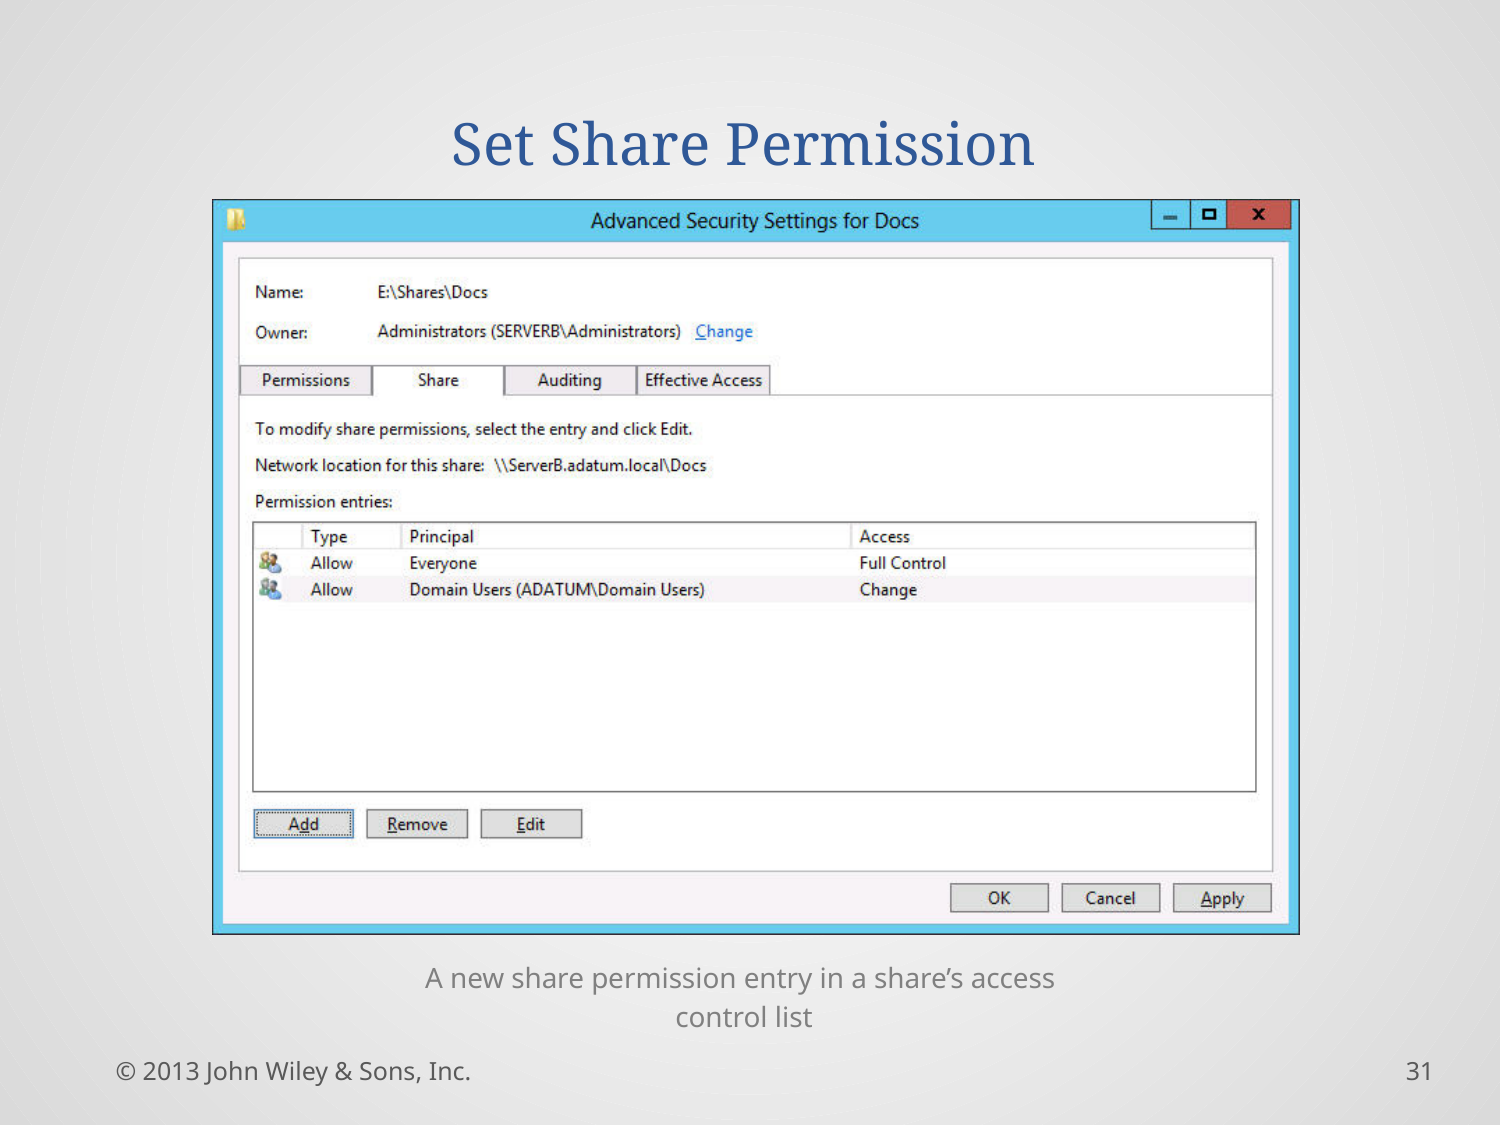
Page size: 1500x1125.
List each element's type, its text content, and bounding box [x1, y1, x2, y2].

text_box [211, 199, 1301, 988]
list A new share permission entry in a share’s access control list [275, 997, 1213, 1041]
footer © 2013 John Wiley & Sons, Inc. [108, 1042, 576, 1103]
title Set Share Permission [275, 37, 1213, 185]
slide_number 31 [1401, 1042, 1494, 1103]
